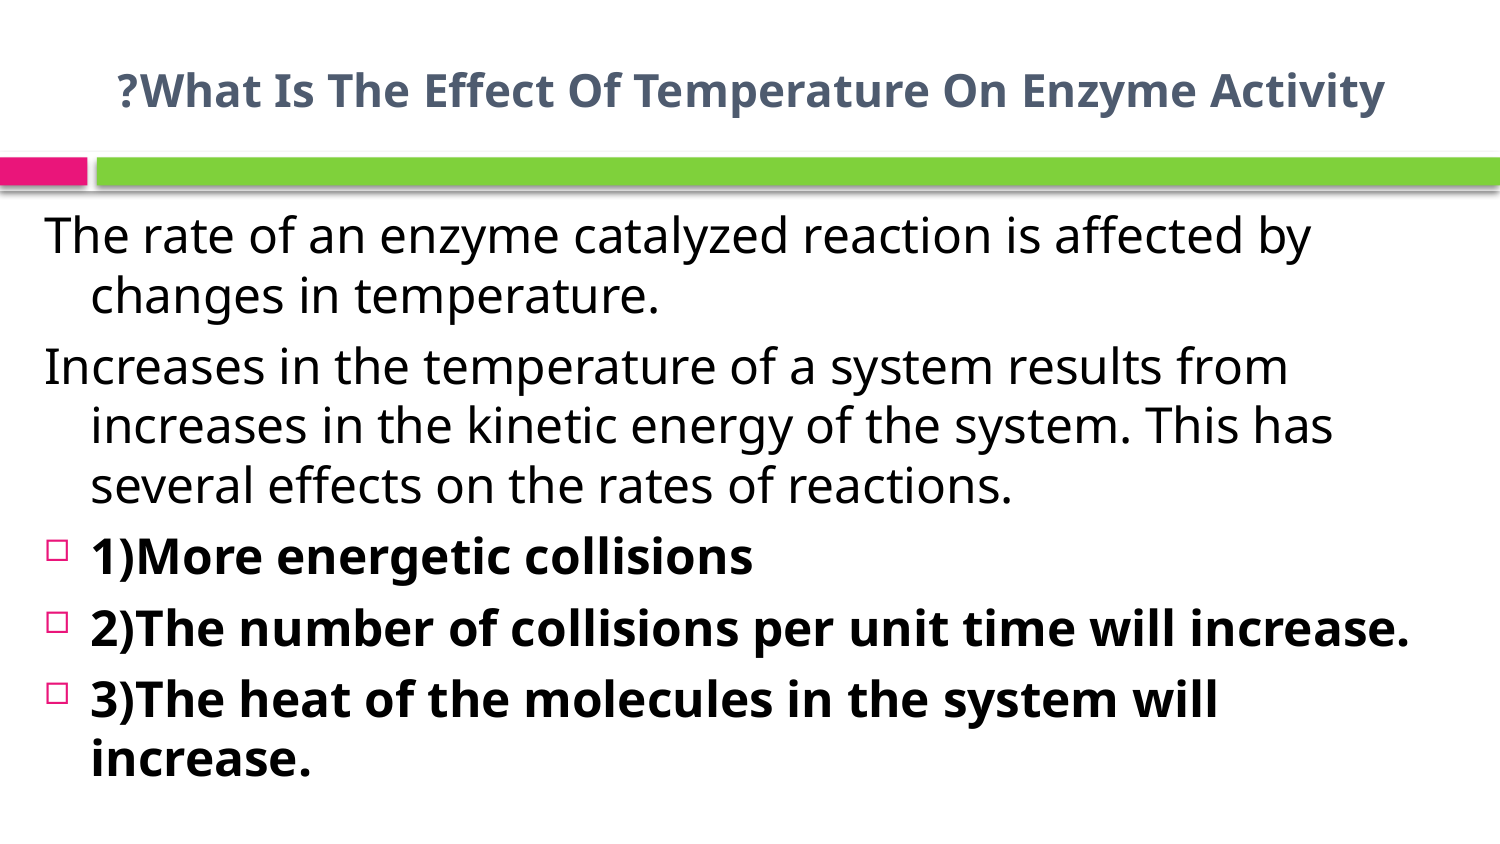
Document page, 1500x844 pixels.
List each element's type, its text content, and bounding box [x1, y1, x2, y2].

title What Is The Effect Of Temperature On Enzyme Activity? [100, 28, 1438, 150]
list The rate of an enzyme catalyzed reaction is affected by changes in temperature. Increases in the temperature of a system results from increases in the kinetic energy of the system. This has several effects on the rates of reactions. 1)More energetic collisions 2)The number of collisions per unit time will increase. 3)The heat of the molecules in the system will increase. [29, 196, 1438, 844]
